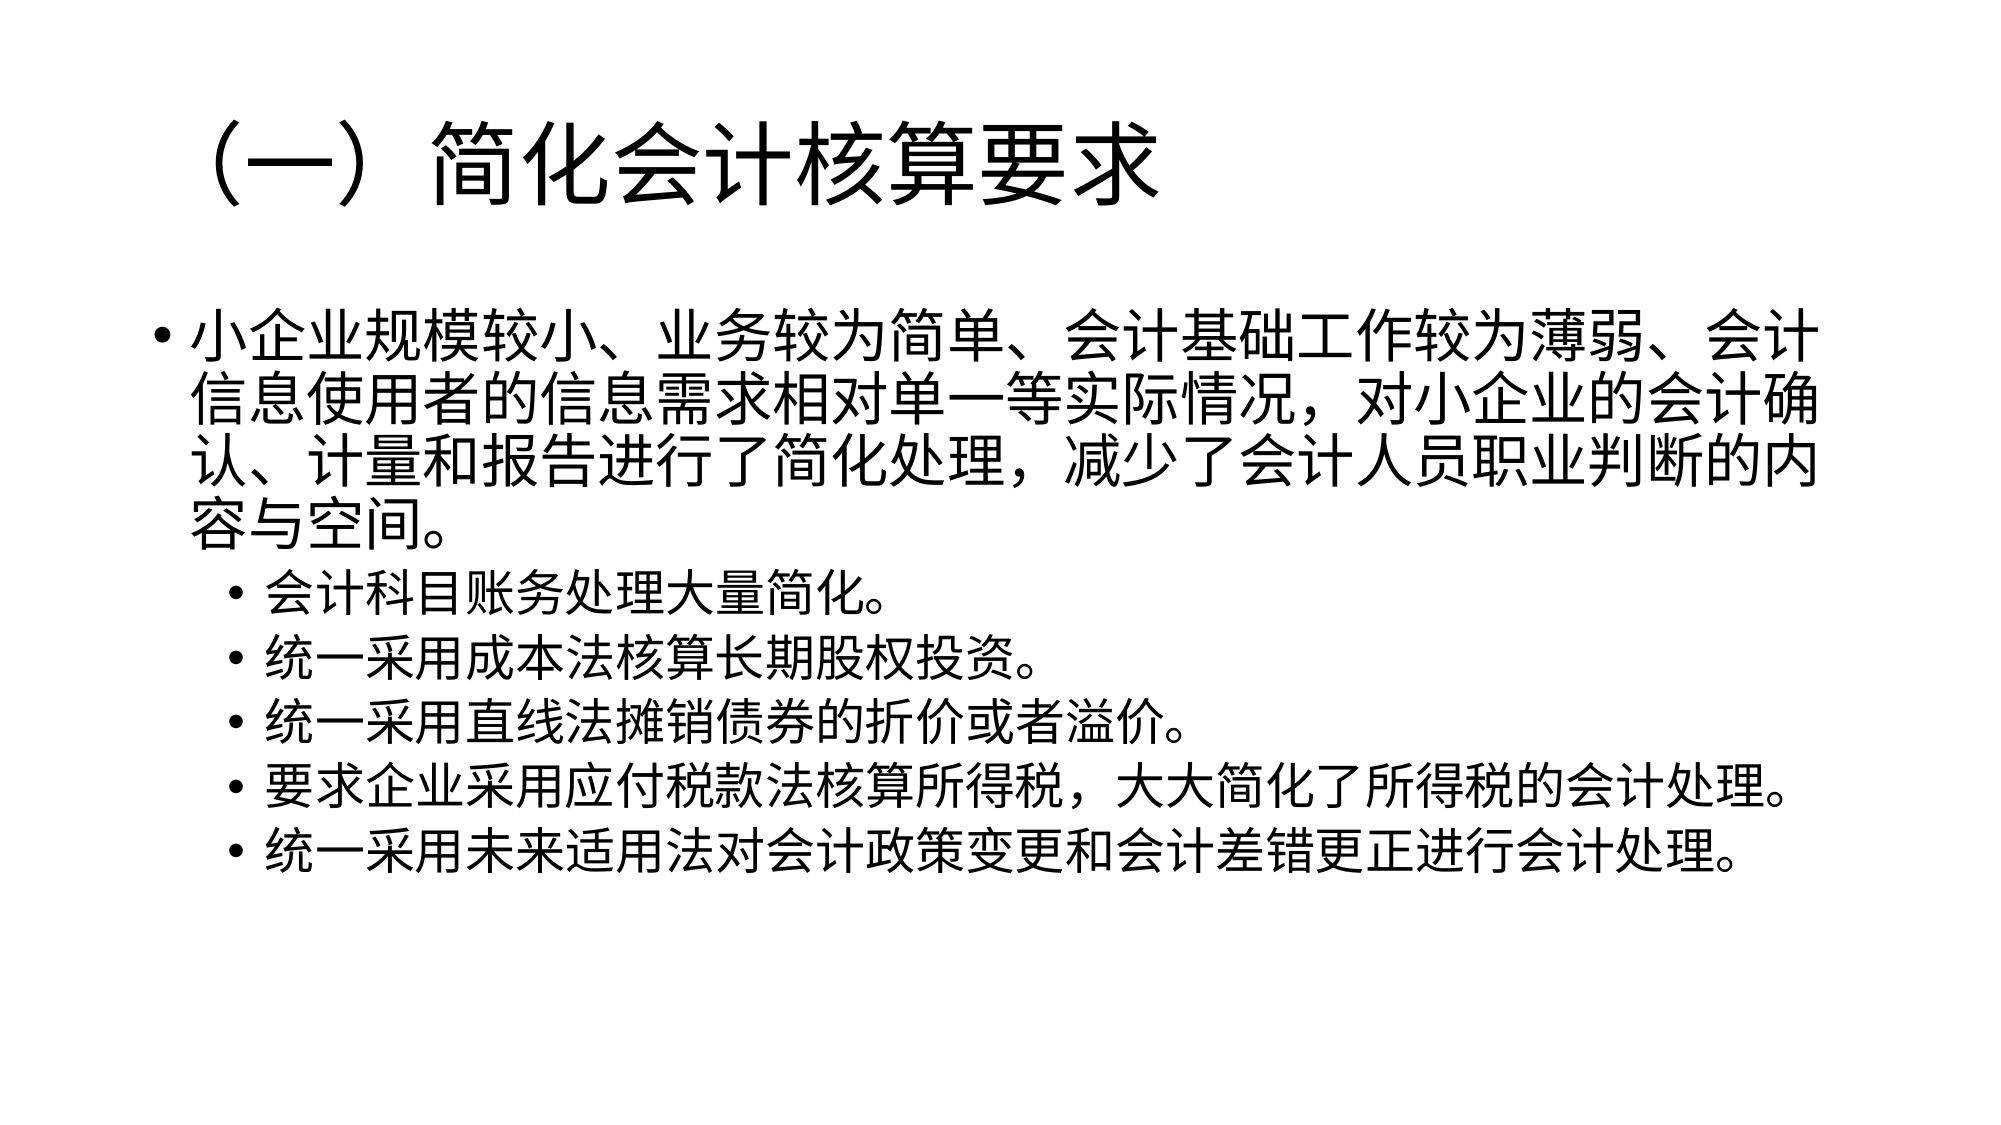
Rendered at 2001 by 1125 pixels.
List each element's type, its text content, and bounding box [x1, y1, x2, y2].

title （一）简化会计核算要求 [137, 59, 1863, 278]
list 小企业规模较小、业务较为简单、会计基础工作较为薄弱、会计信息使用者的信息需求相对单一等实际情况，对小企业的会计确认、计量和报告进行了简化处理，减少了会计人员职业判断的内容与空间。 会计科目账务处理大量简化。 统一采用成本法核算长期股权投资。 统一采用直线法摊销债券的折价或者溢价。 要求企业采用应付税款法核算所得税，大大简化了所得税的会计处理。 统一采用未来适用法对会计政策变更和会计差错更正进行会计处理。 [137, 299, 1863, 1014]
